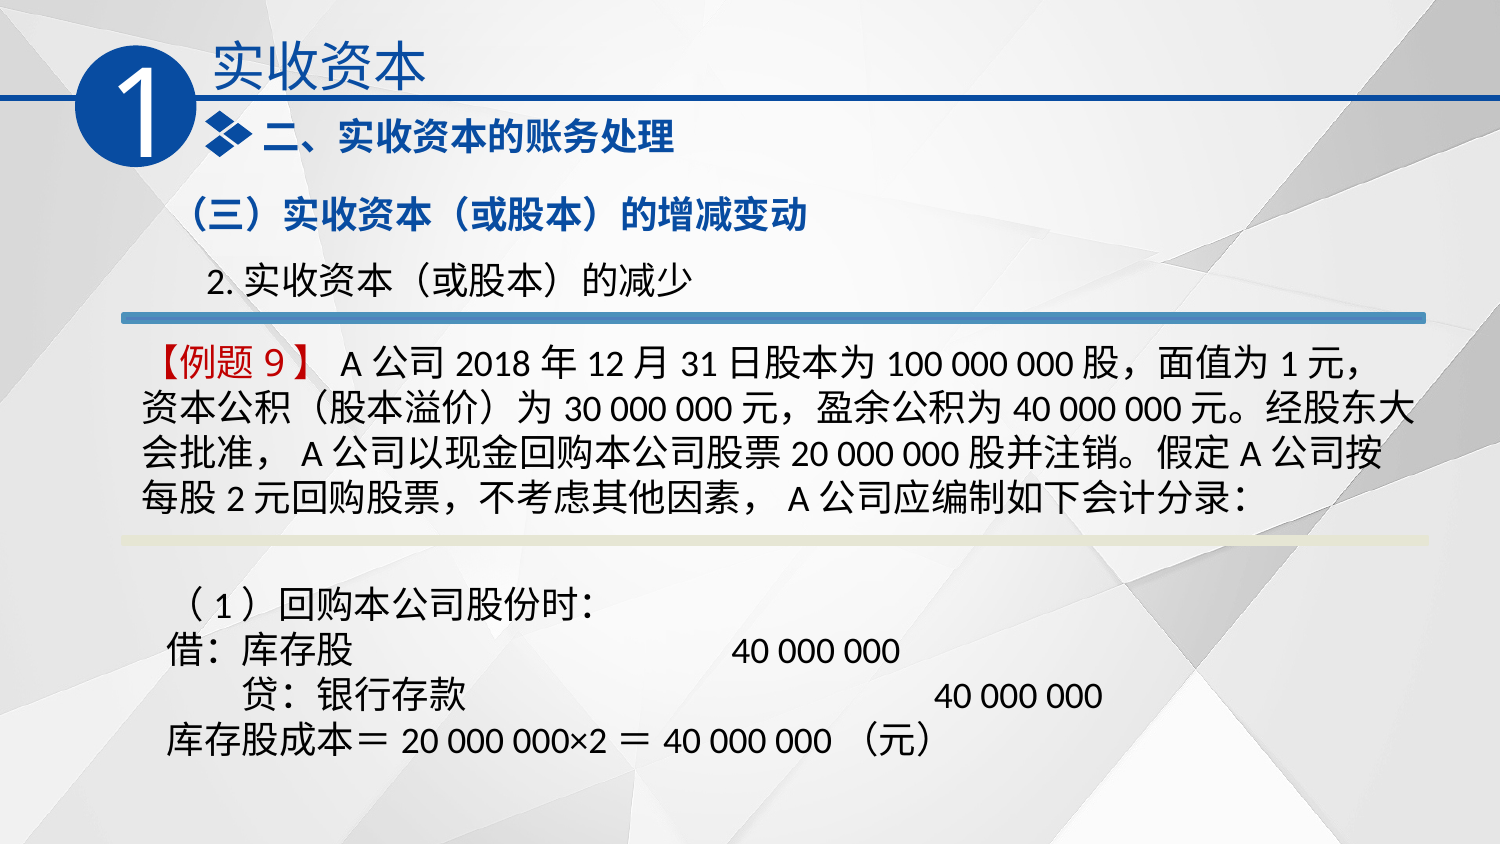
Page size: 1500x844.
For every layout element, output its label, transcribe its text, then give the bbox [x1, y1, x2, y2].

text_box [205, 135, 235, 158]
text_box 二、实收资本的账务处理 [250, 107, 688, 164]
text_box [223, 122, 250, 145]
text_box 【例题9】A公司2018年12月31日股本为100 000 000股，面值为1元，资本公积（股本溢价）为30 000 000元，盈余公积为40 000 000元。经股东大会批准，A公司以现金回购本公司股票20 000 000股并注销。假定A公司按每股2元回购股票，不考虑其他因素，A公司应编制如下会计分录： [129, 332, 1431, 525]
text_box （1）回购本公司股份时： 借：库存股 40 000 000 贷：银行存款 40 000 000 库存股成本＝20 000 000×2＝40 000 000（元） [154, 575, 1301, 768]
text_box [75, 107, 84, 138]
text_box 实收资本 [198, 37, 510, 92]
text_box [75, 74, 84, 97]
text_box 1 [84, 45, 203, 97]
picture [0, 101, 1500, 844]
text_box （三）实收资本（或股本）的增减变动 [157, 184, 821, 242]
text_box [121, 535, 1429, 546]
text_box [205, 110, 235, 133]
text_box 1 [84, 107, 203, 171]
text_box [121, 312, 1426, 324]
text_box 2.实收资本（或股本）的减少 [193, 250, 706, 308]
picture [0, 0, 1500, 95]
